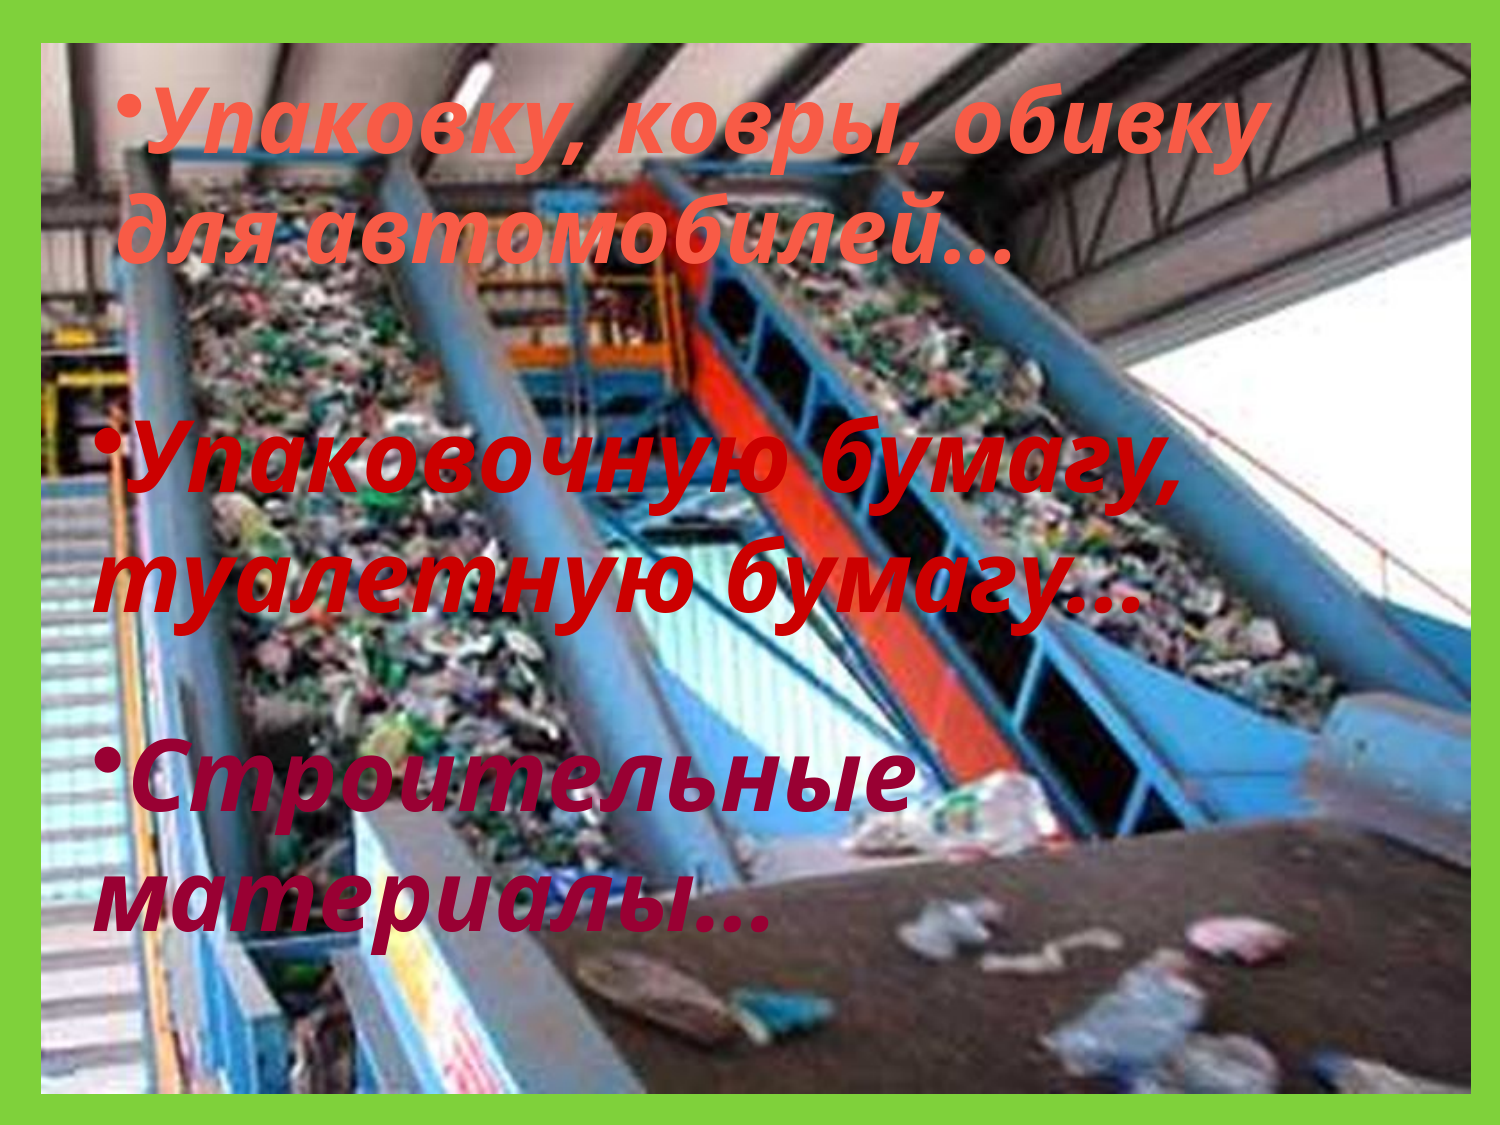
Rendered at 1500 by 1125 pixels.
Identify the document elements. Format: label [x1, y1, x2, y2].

picture [40, 42, 1471, 1095]
